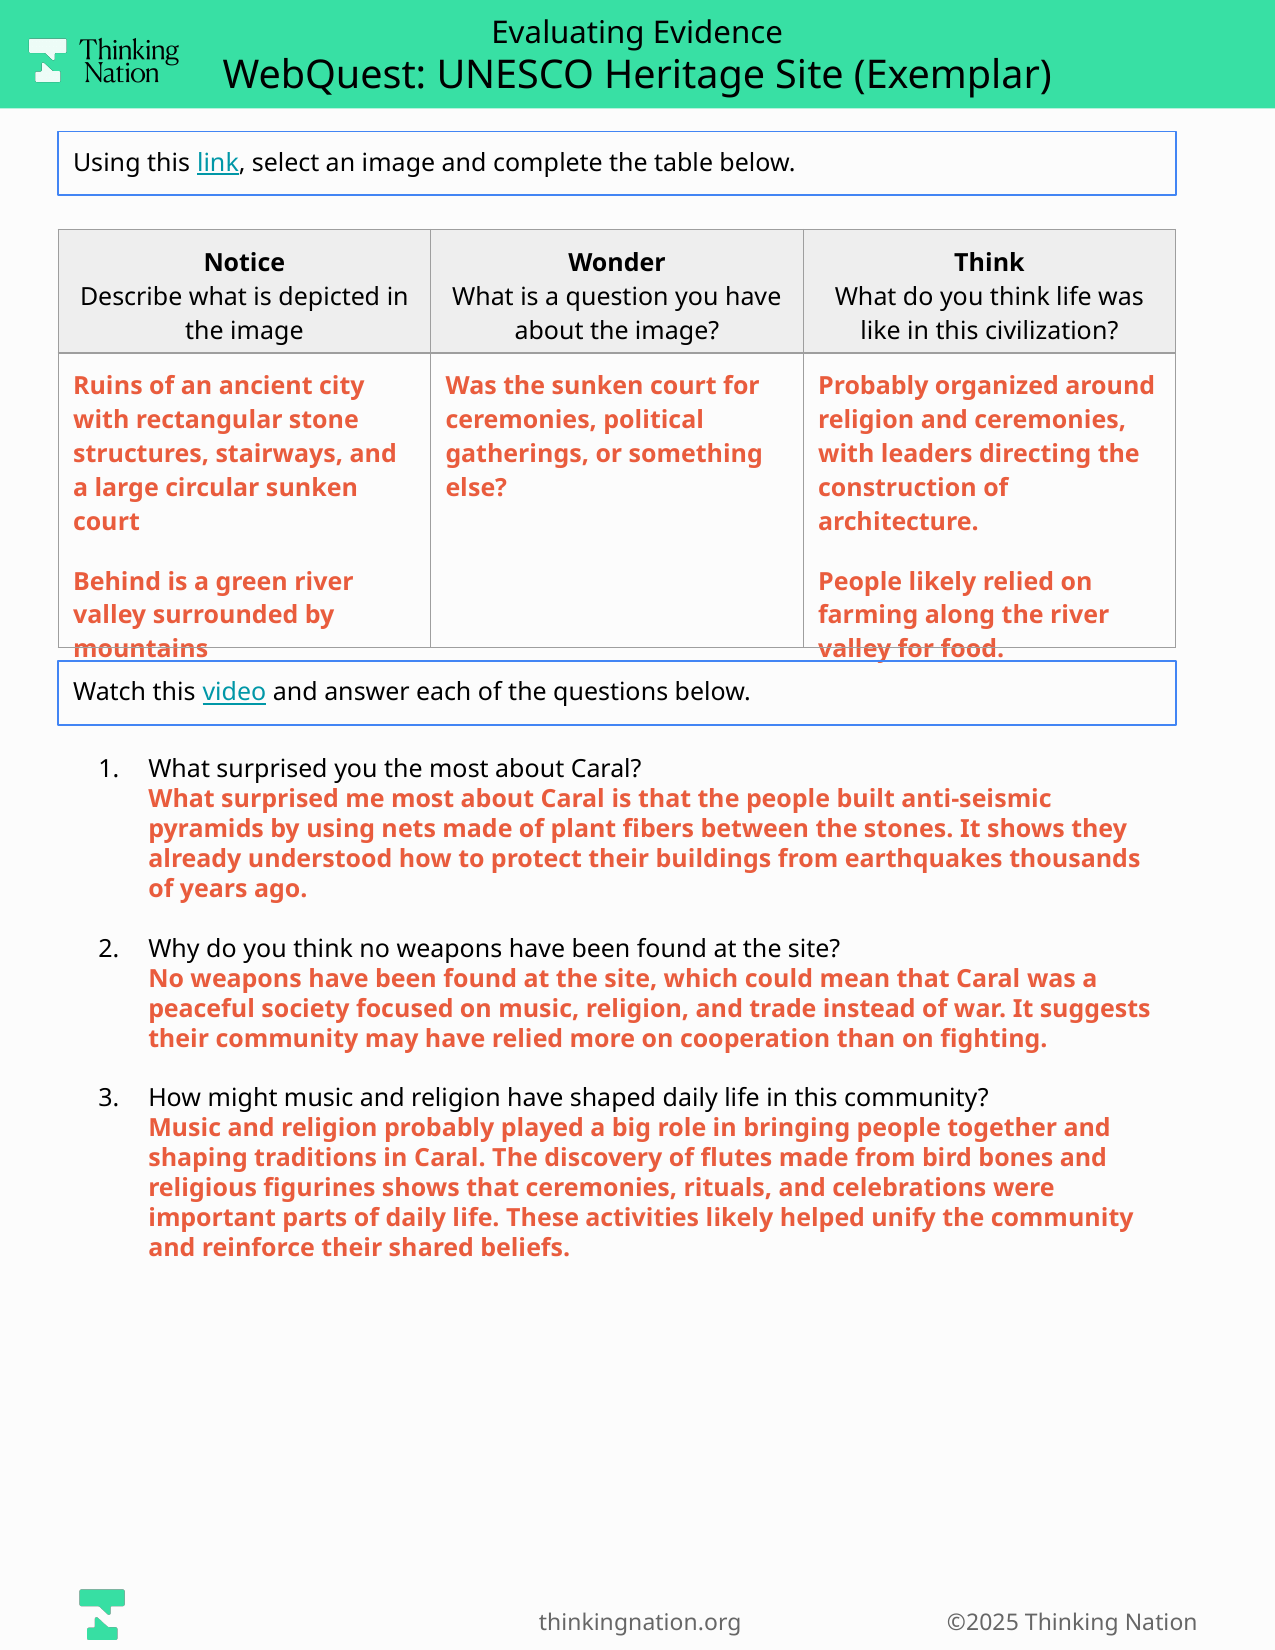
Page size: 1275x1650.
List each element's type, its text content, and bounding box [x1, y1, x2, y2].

table_cell Ruins of an ancient city with rectangular stone structures, stairways, and a large circular sunken court Behind is a green river valley surrounded by mountains [59, 354, 430, 647]
picture [12, 24, 184, 96]
table_header Think What do you think life was like in this civilization? [804, 230, 1175, 352]
table_cell Probably organized around religion and ceremonies, with leaders directing the construction of architecture. People likely relied on farming along the river valley for food. [804, 354, 1175, 647]
text_box Using this link, select an image and complete the table below. [58, 131, 1176, 196]
table_header Notice Describe what is depicted in the image [59, 230, 430, 352]
text_box Watch this video and answer each of the questions below. [58, 660, 1176, 725]
picture [66, 1578, 138, 1650]
text_box thinkingnation.org [489, 1592, 792, 1643]
text_box Evaluating Evidence WebQuest: UNESCO Heritage Site (Exemplar) [0, 0, 1275, 109]
text_box ©2025 Thinking Nation [912, 1592, 1214, 1643]
table_header Wonder What is a question you have about the image? [431, 230, 803, 352]
text_box What surprised you the most about Caral? What surprised me most about Caral is that the people built anti-seismic pyramids by using nets made of plant fibers between the stones. It shows they already understood how to protect their buildings from earthquakes thousands of years ago. Why do you think no weapons have been found at the site? No weapons have been found at the site, which could mean that Caral was a peaceful society focused on music, religion, and trade instead of war. It suggests their community may have relied more on cooperation than on fighting. How might music and religion have shaped daily life in this community? Music and religion probably played a big role in bringing people together and shaping traditions in Caral. The discovery of flutes made from bird bones and religious figurines shows that ceremonies, rituals, and celebrations were important parts of daily life. These activities likely helped unify the community and reinforce their shared beliefs. [58, 737, 1176, 1230]
table_cell Was the sunken court for ceremonies, political gatherings, or something else? [431, 354, 803, 647]
